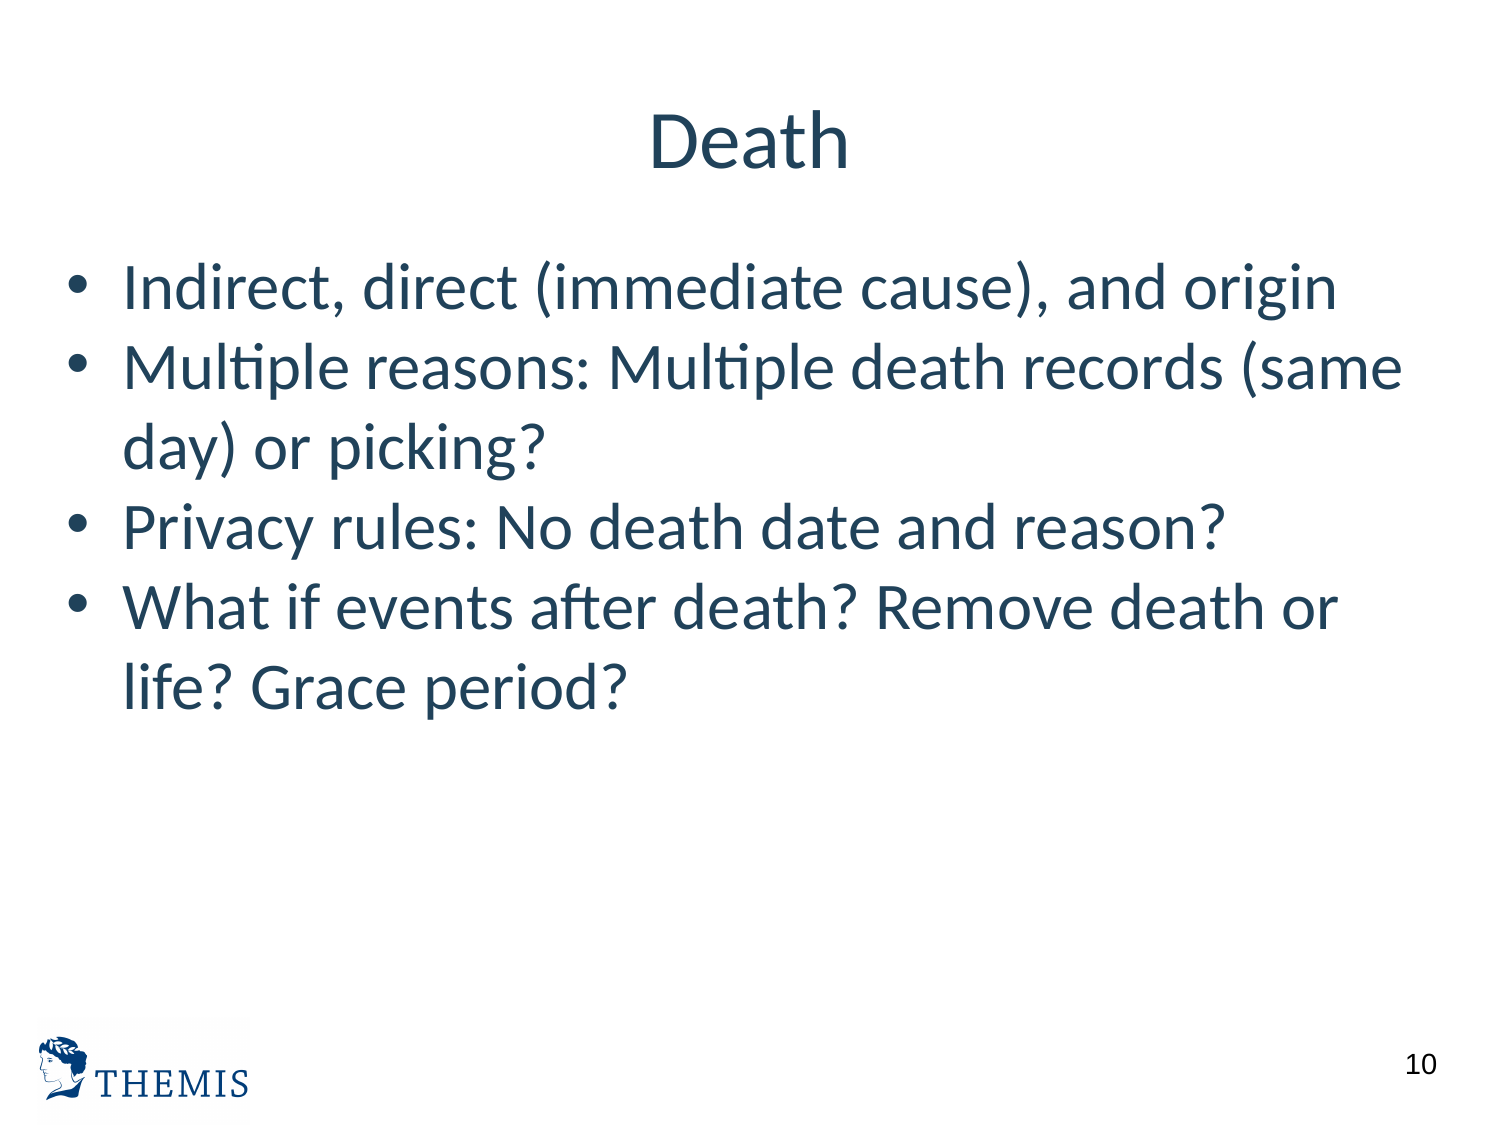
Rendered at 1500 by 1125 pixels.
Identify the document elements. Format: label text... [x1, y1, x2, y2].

slide_number 10 [1389, 1019, 1480, 1106]
picture [37, 1017, 250, 1125]
title Death [51, 72, 1449, 199]
list Indirect, direct (immediate cause), and origin Multiple reasons: Multiple death records (same day) or picking? Privacy rules: No death date and reason? What if events after death? Remove death or life? Grace period? [51, 227, 1449, 975]
